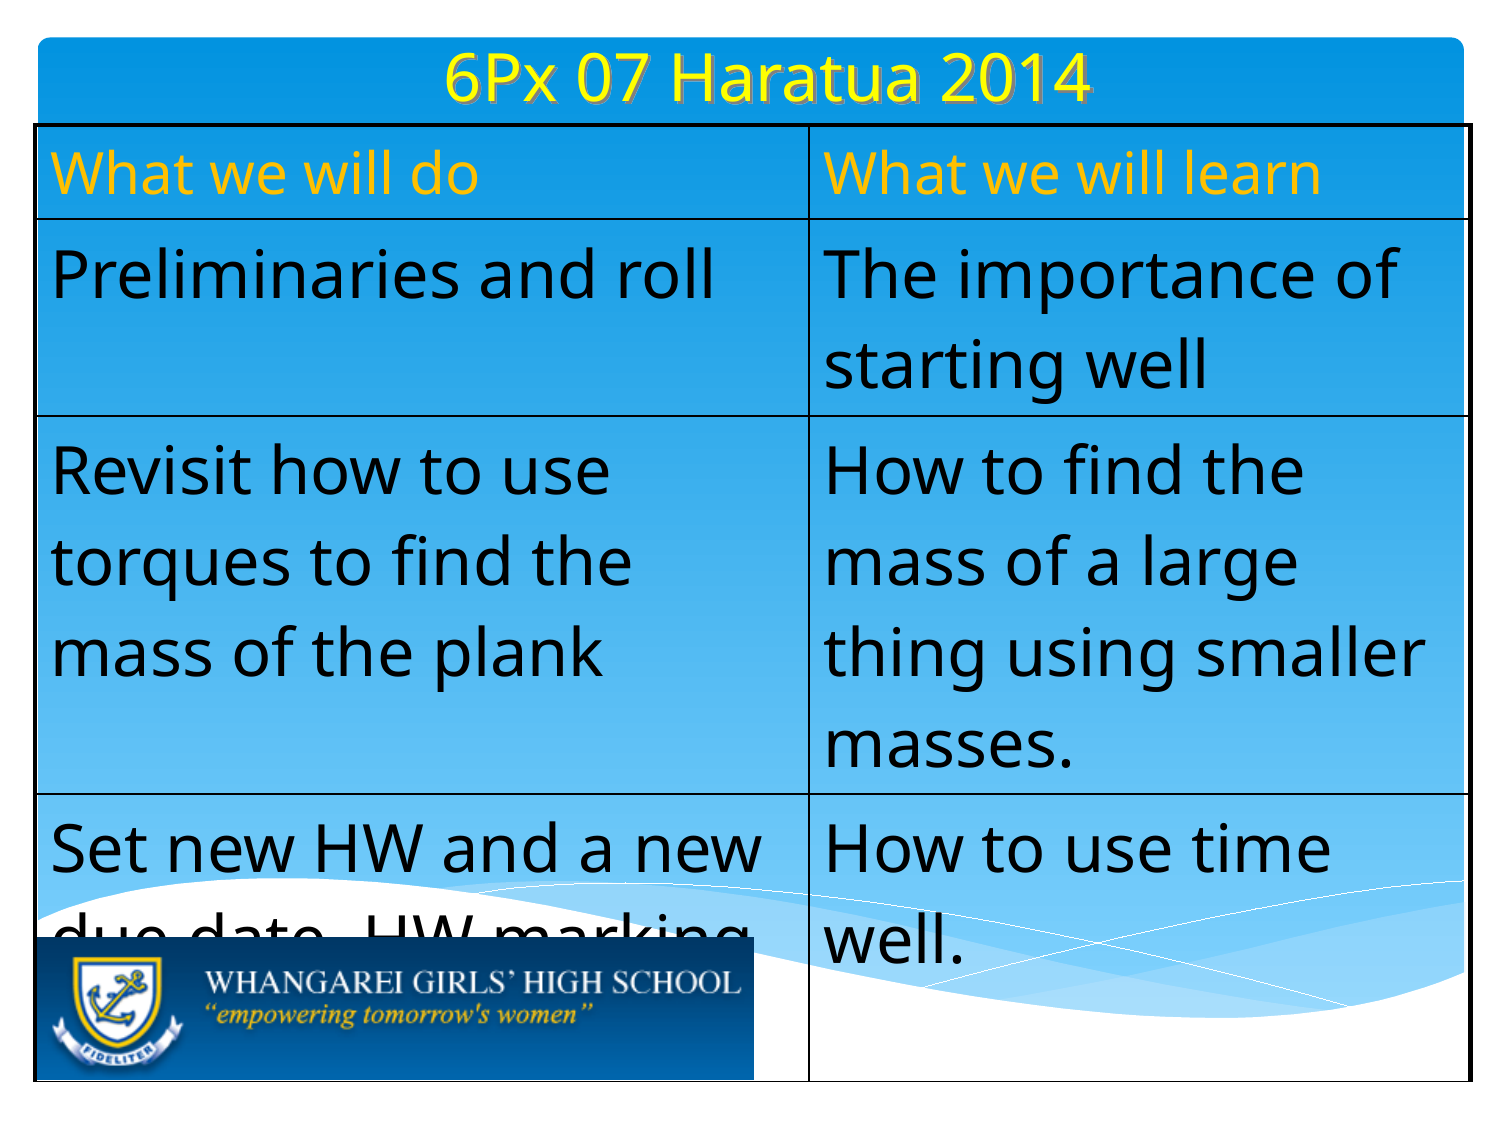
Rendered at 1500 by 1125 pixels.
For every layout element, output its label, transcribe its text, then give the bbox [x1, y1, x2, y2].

table_cell Set new HW and a new due date, HW marking and have some HRT [37, 795, 808, 1081]
table_header What we will do [37, 127, 808, 218]
table_cell Revisit how to use torques to find the mass of the plank [37, 417, 808, 793]
table_cell How to find the mass of a large thing using smaller masses. [810, 417, 1468, 793]
table_header What we will learn [810, 127, 1468, 218]
table_cell Preliminaries and roll [37, 220, 808, 415]
picture [37, 937, 754, 1080]
table_cell How to use time well. [810, 795, 1468, 1081]
text_box 6Px 07 Haratua 2014 [162, 24, 1375, 123]
table_cell The importance of starting well [810, 220, 1468, 415]
